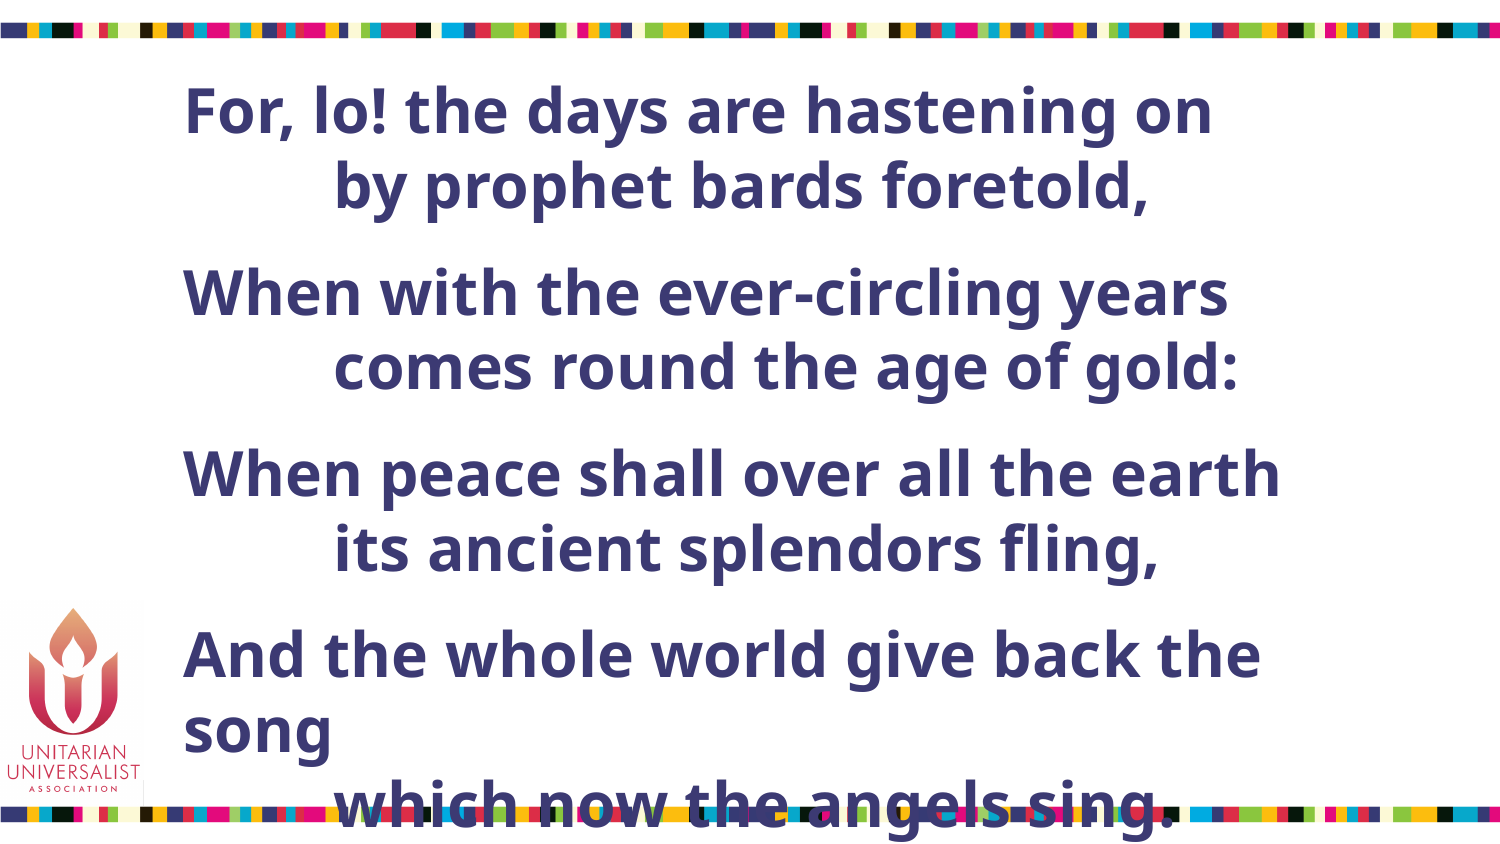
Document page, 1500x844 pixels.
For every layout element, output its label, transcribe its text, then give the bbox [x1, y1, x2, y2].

text_box For, lo! the days are hastening on by prophet bards foretold, When with the ever-circling years comes round the age of gold: When peace shall over all the earth its ancient splendors fling, And the whole world give back the song which now the angels sing. [168, 56, 1421, 805]
text_box For, lo! the days are hastening on by prophet bards foretold, When with the ever-circling years comes round the age of gold: When peace shall over all the earth its ancient splendors fling, And the whole world give back the song which now the angels sing. [168, 832, 1421, 844]
picture [0, 600, 1500, 824]
picture [0, 22, 1500, 40]
